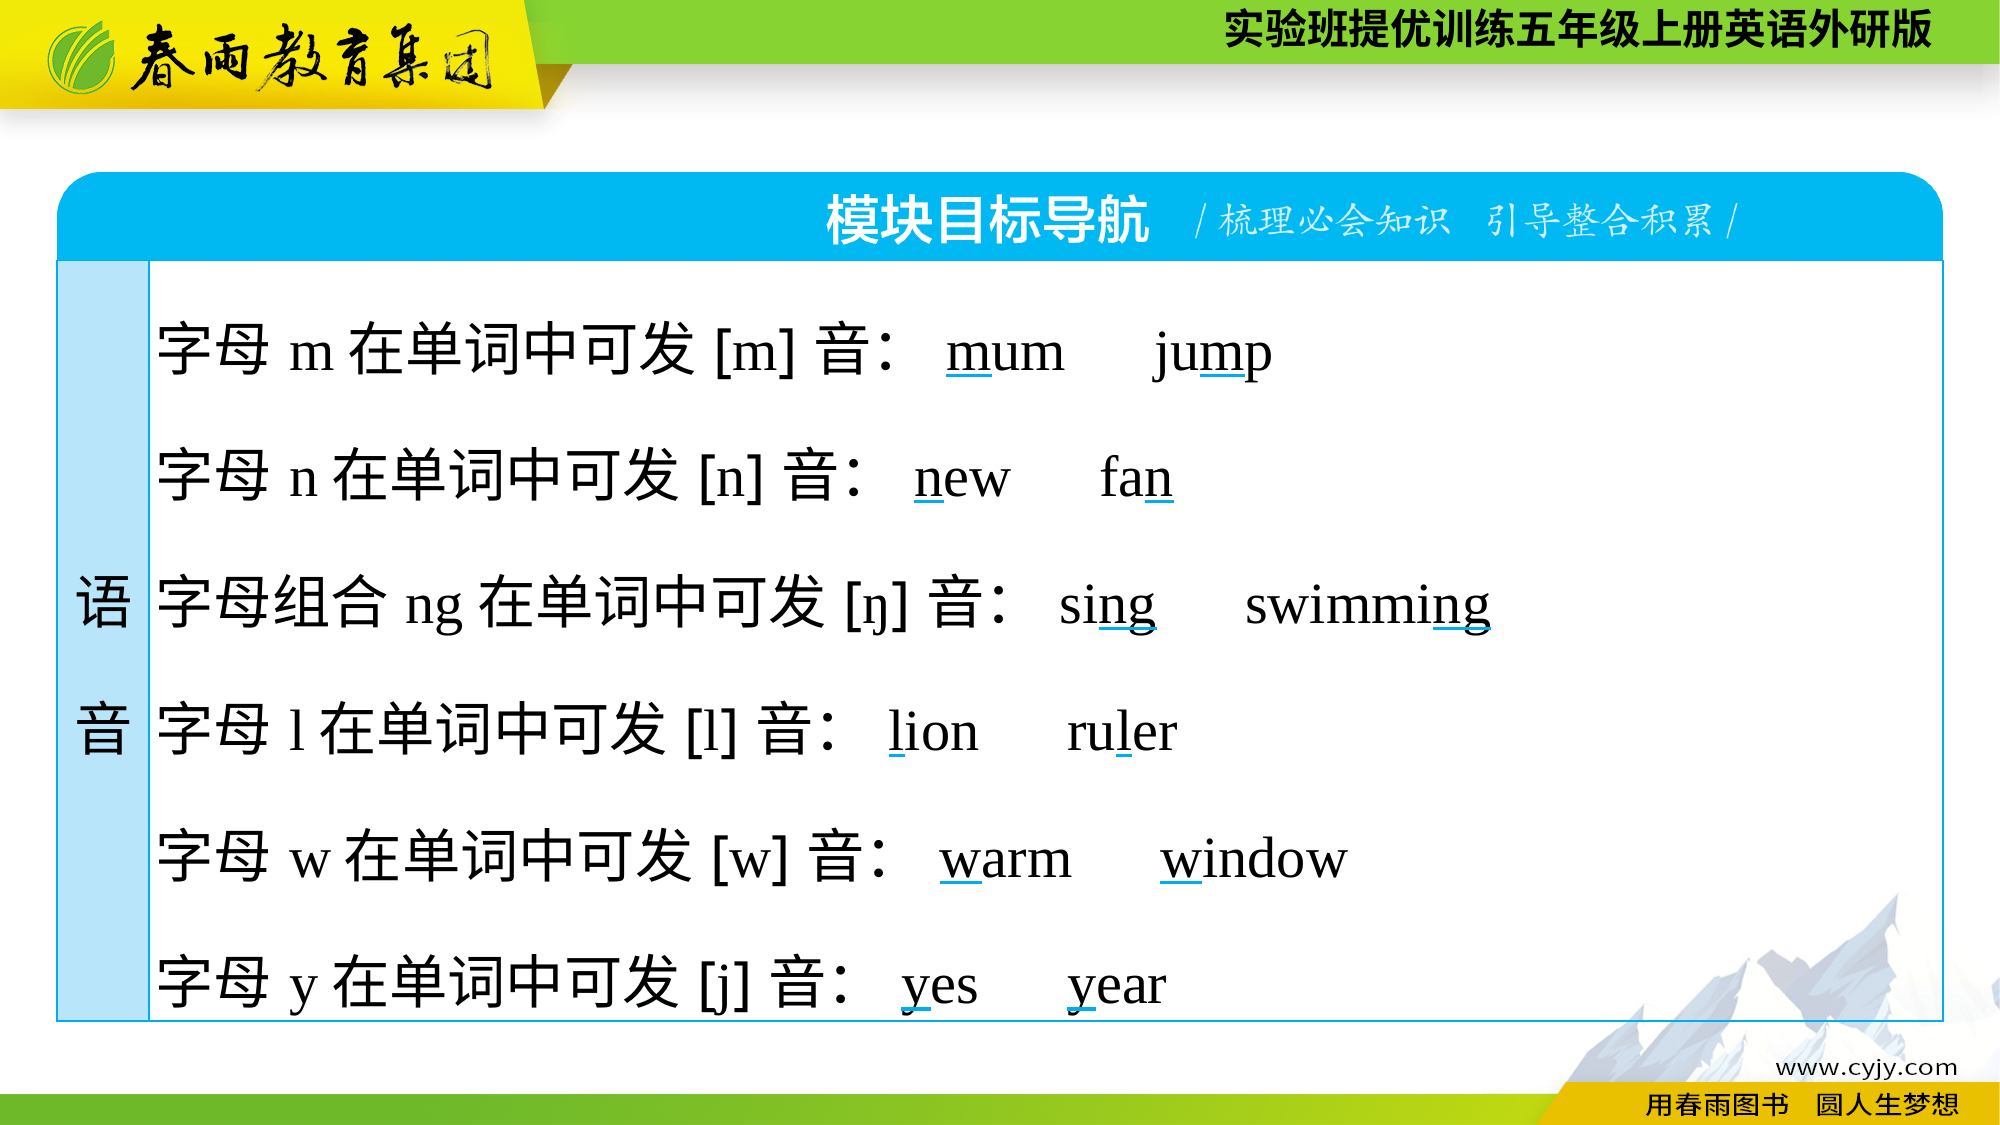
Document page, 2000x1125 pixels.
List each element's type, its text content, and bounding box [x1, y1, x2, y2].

table_header 字母m在单词中可发[m]音：mum jump 字母n在单词中可发[n]音：new fan 字母组合ng在单词中可发[ŋ]音：sing swimming 字母l在单词中可发[l]音：lion ruler 字母w在单词中可发[w]音：warm window 字母y在单词中可发[j]音：yes year [150, 271, 1942, 1020]
picture [0, 0, 2000, 1125]
table_header 语 音 [58, 271, 148, 1020]
